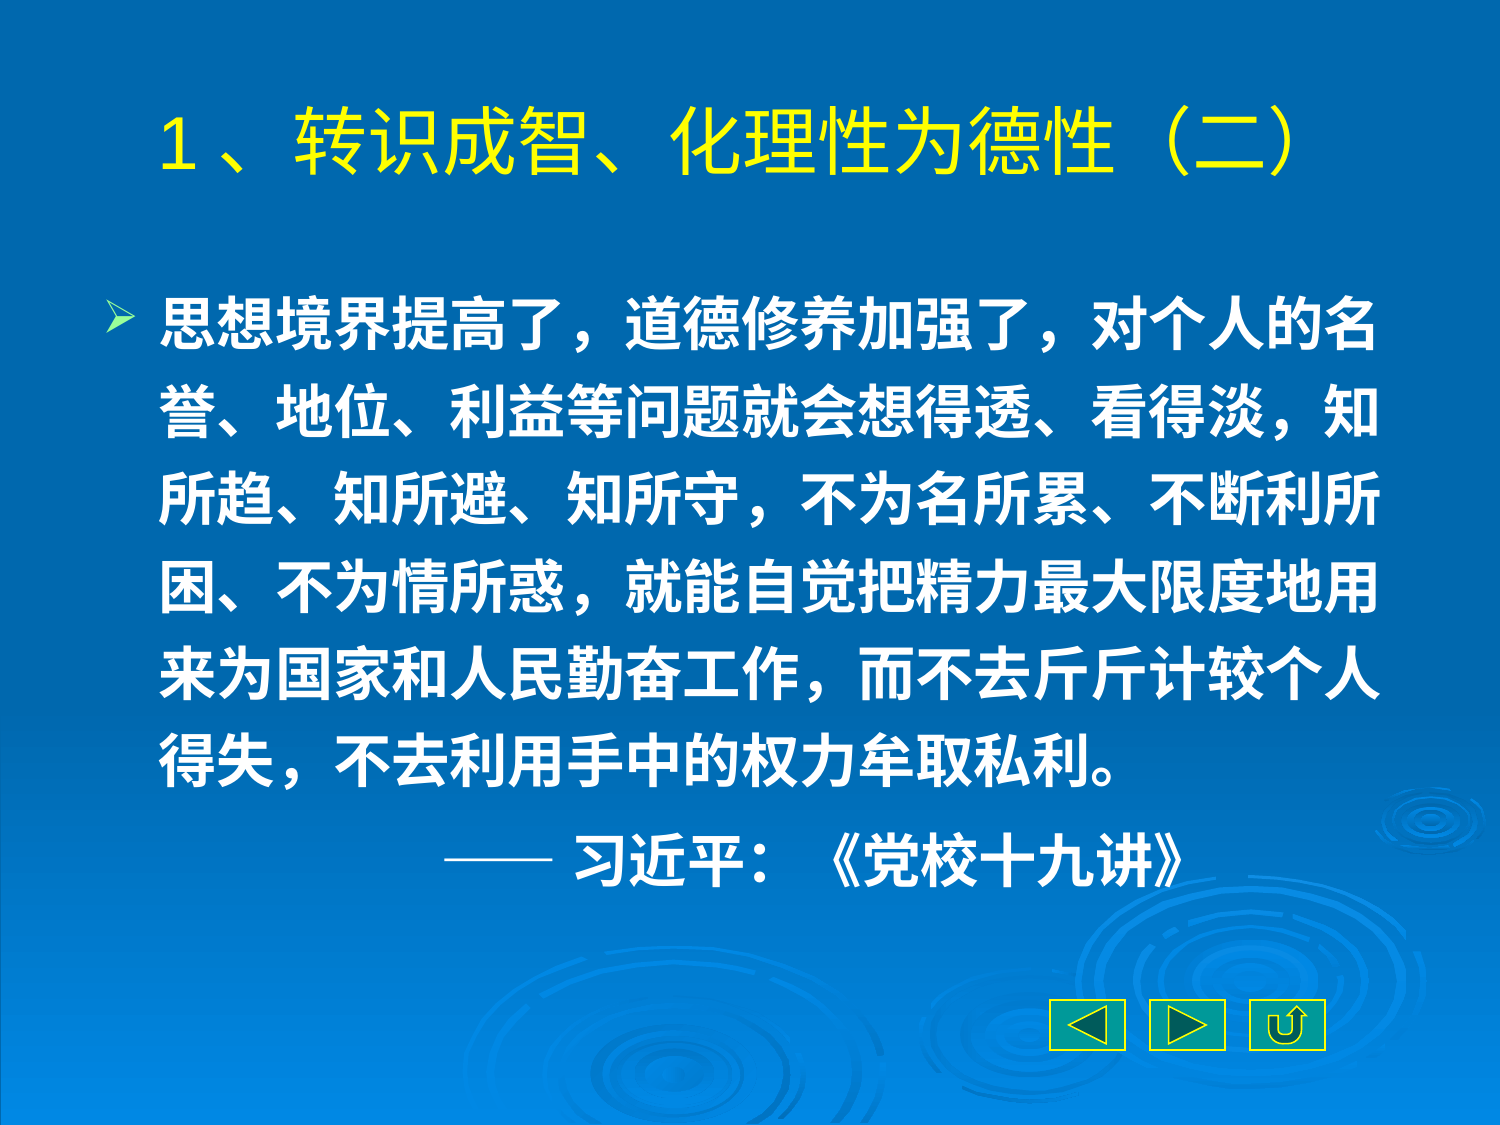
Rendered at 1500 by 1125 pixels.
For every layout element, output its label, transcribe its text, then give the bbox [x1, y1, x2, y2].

list 思想境界提高了，道德修养加强了，对个人的名誉、地位、利益等问题就会想得透、看得淡，知所趋、知所避、知所守，不为名所累、不断利所困、不为情所惑，就能自觉把精力最大限度地用来为国家和人民勤奋工作，而不去斤斤计较个人得失，不去利用手中的权力牟取私利。 ——习近平：《党校十九讲》 [87, 262, 1413, 938]
title 1、转识成智、化理性为德性（二） [74, 45, 1426, 233]
text_box [1249, 999, 1325, 1051]
text_box [1149, 999, 1225, 1051]
text_box [1049, 999, 1125, 1051]
